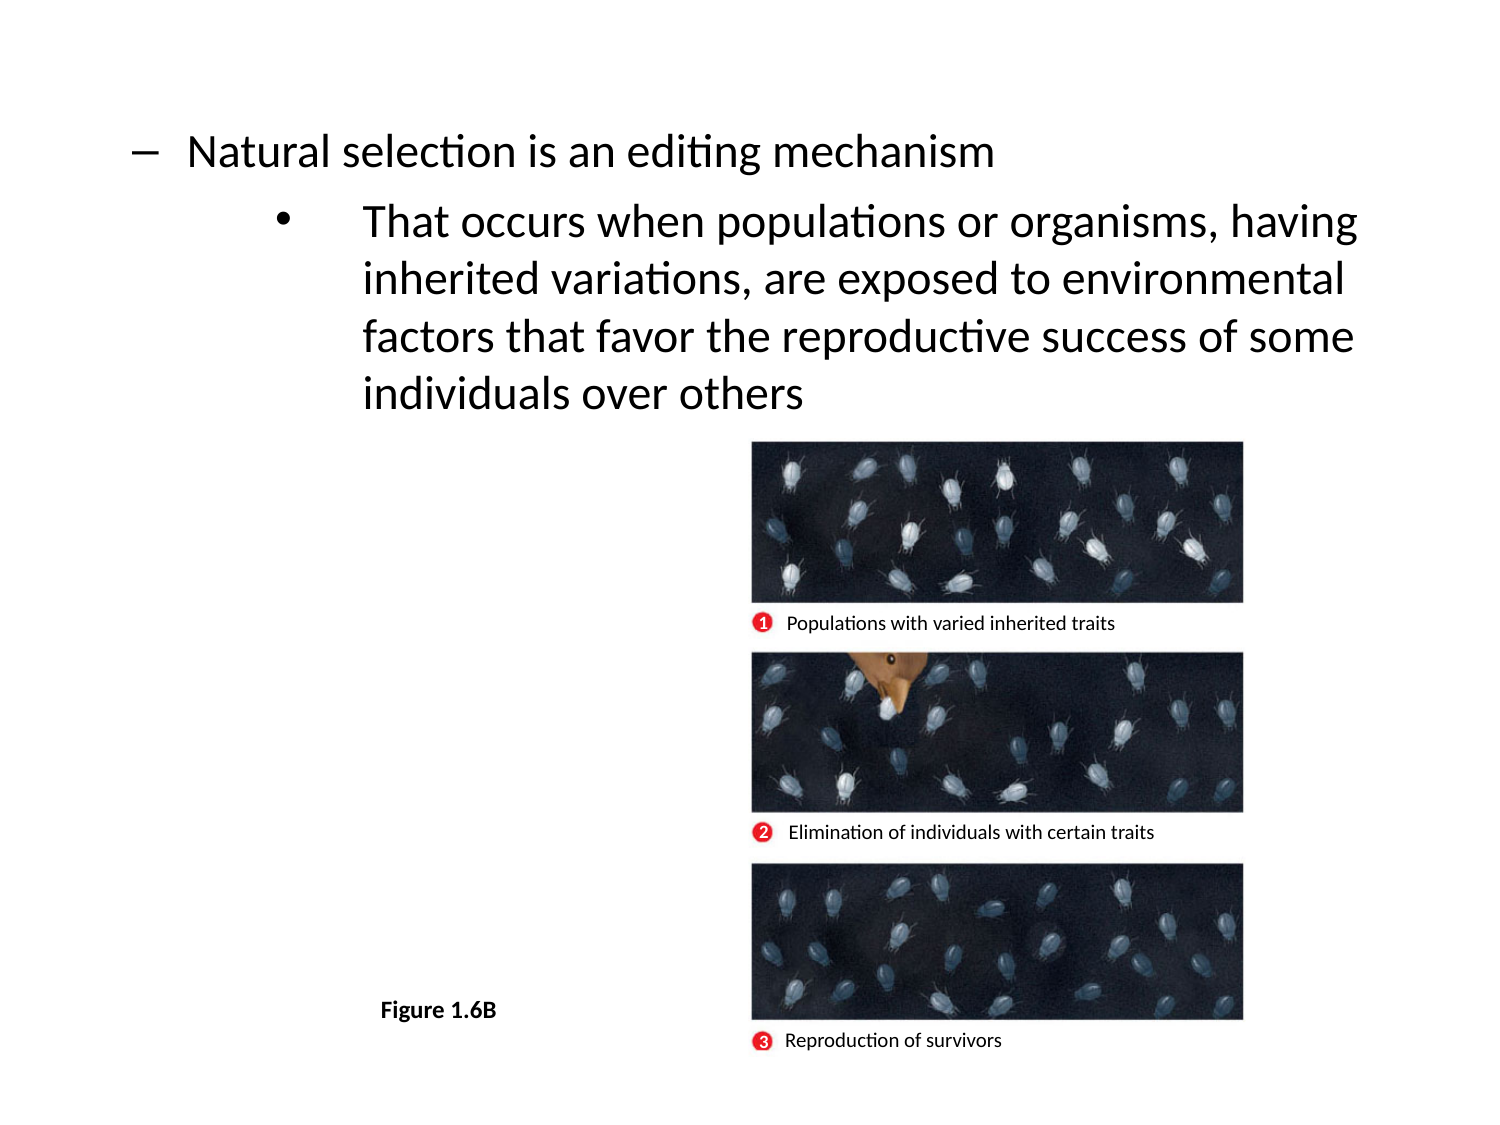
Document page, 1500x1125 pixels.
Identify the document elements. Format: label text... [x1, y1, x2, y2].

text_box Figure 1.6B [366, 986, 512, 1032]
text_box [731, 421, 1264, 1071]
list Natural selection is an editing mechanism That occurs when populations or organisms, having inherited variations, are exposed to environmental factors that favor the reproductive success of some individuals over others [50, 112, 1450, 453]
